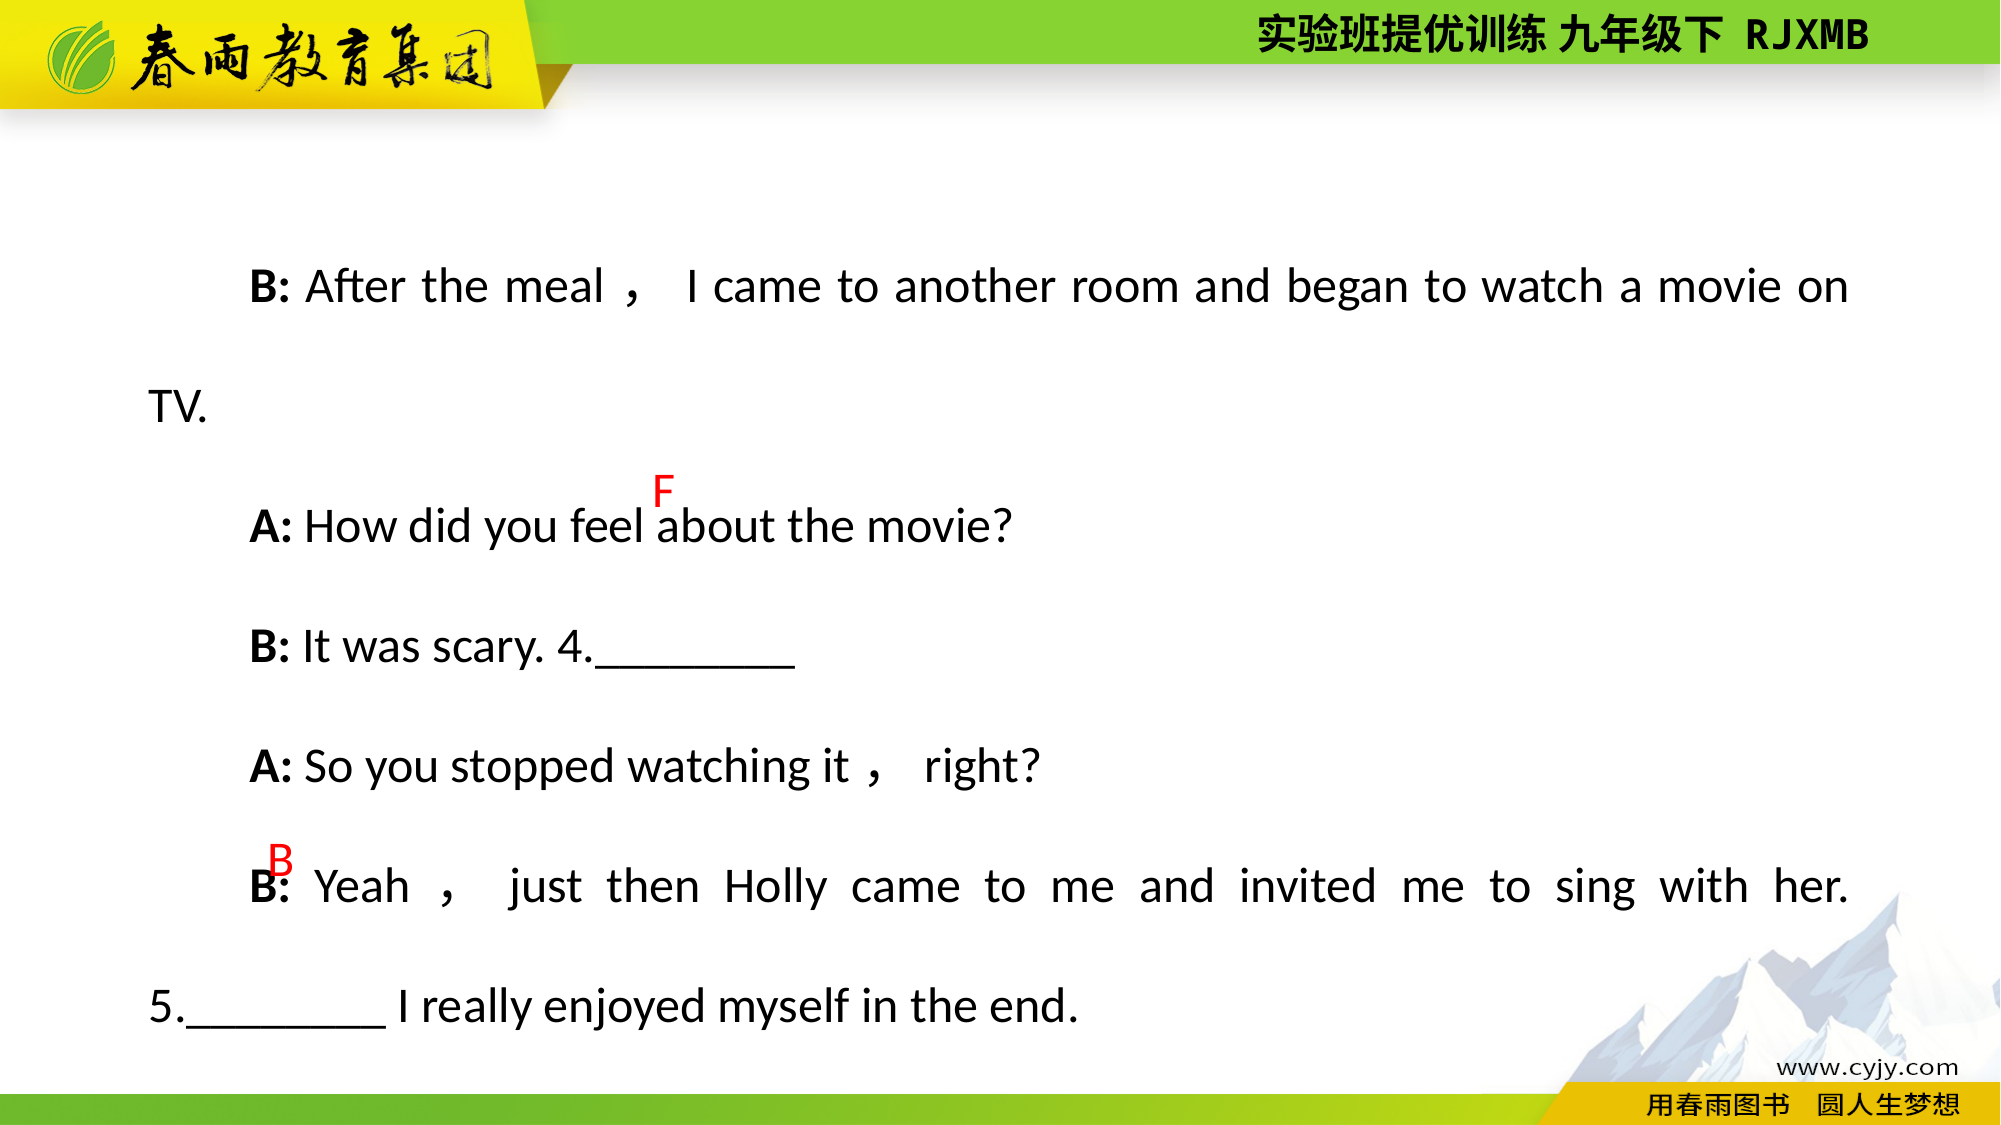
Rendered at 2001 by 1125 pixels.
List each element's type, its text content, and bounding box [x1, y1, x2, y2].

text_box F [626, 450, 691, 526]
picture [0, 0, 2001, 1125]
text_box B [253, 819, 311, 894]
text_box B: After the meal，I came to another room and began to watch a movie on TV. A: How did you feel about the movie? B: It was scary. 4.________ A: So you stopped watching it，right? B: Yeah，just then Holly came to me and invited me to sing with her. 5.________ I really enjoyed myself in the end. [134, 184, 1866, 1040]
